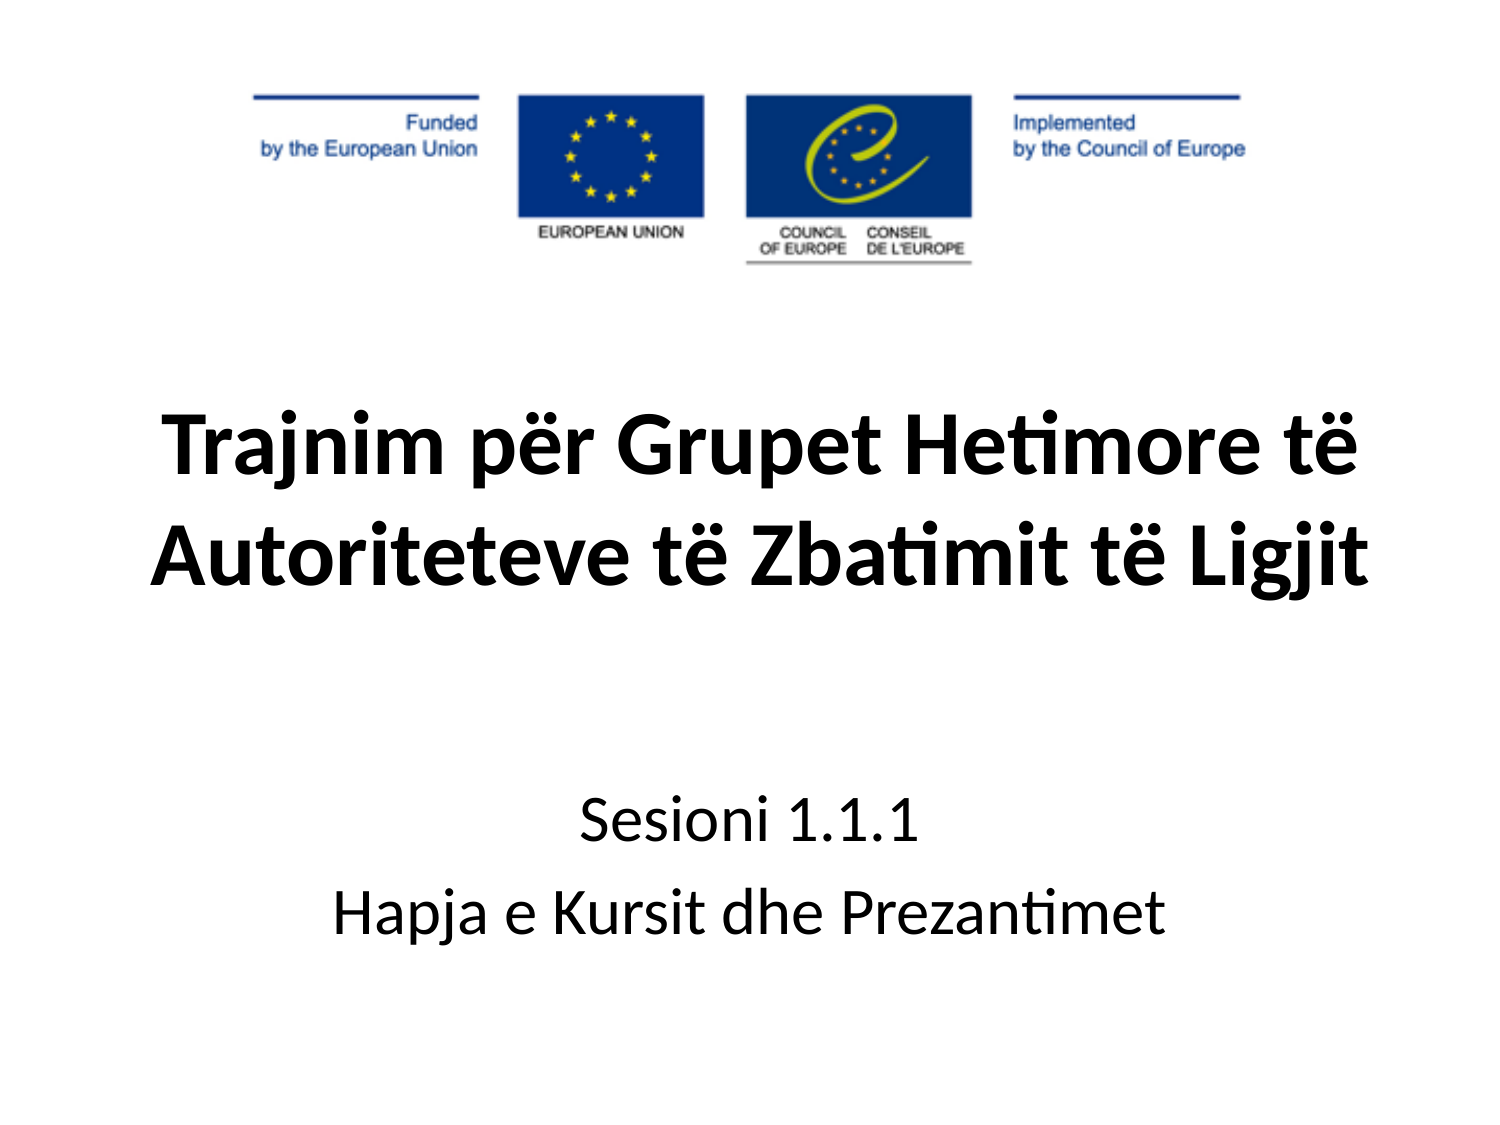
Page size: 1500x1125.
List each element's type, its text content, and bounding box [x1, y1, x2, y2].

title Trajnim për Grupet Hetimore të Autoriteteve të Zbatimit të Ligjit [123, 290, 1399, 696]
subtitle Sesioni 1.1.1 Hapja e Kursit dhe Prezantimet [225, 767, 1275, 1055]
picture [248, 90, 1252, 273]
